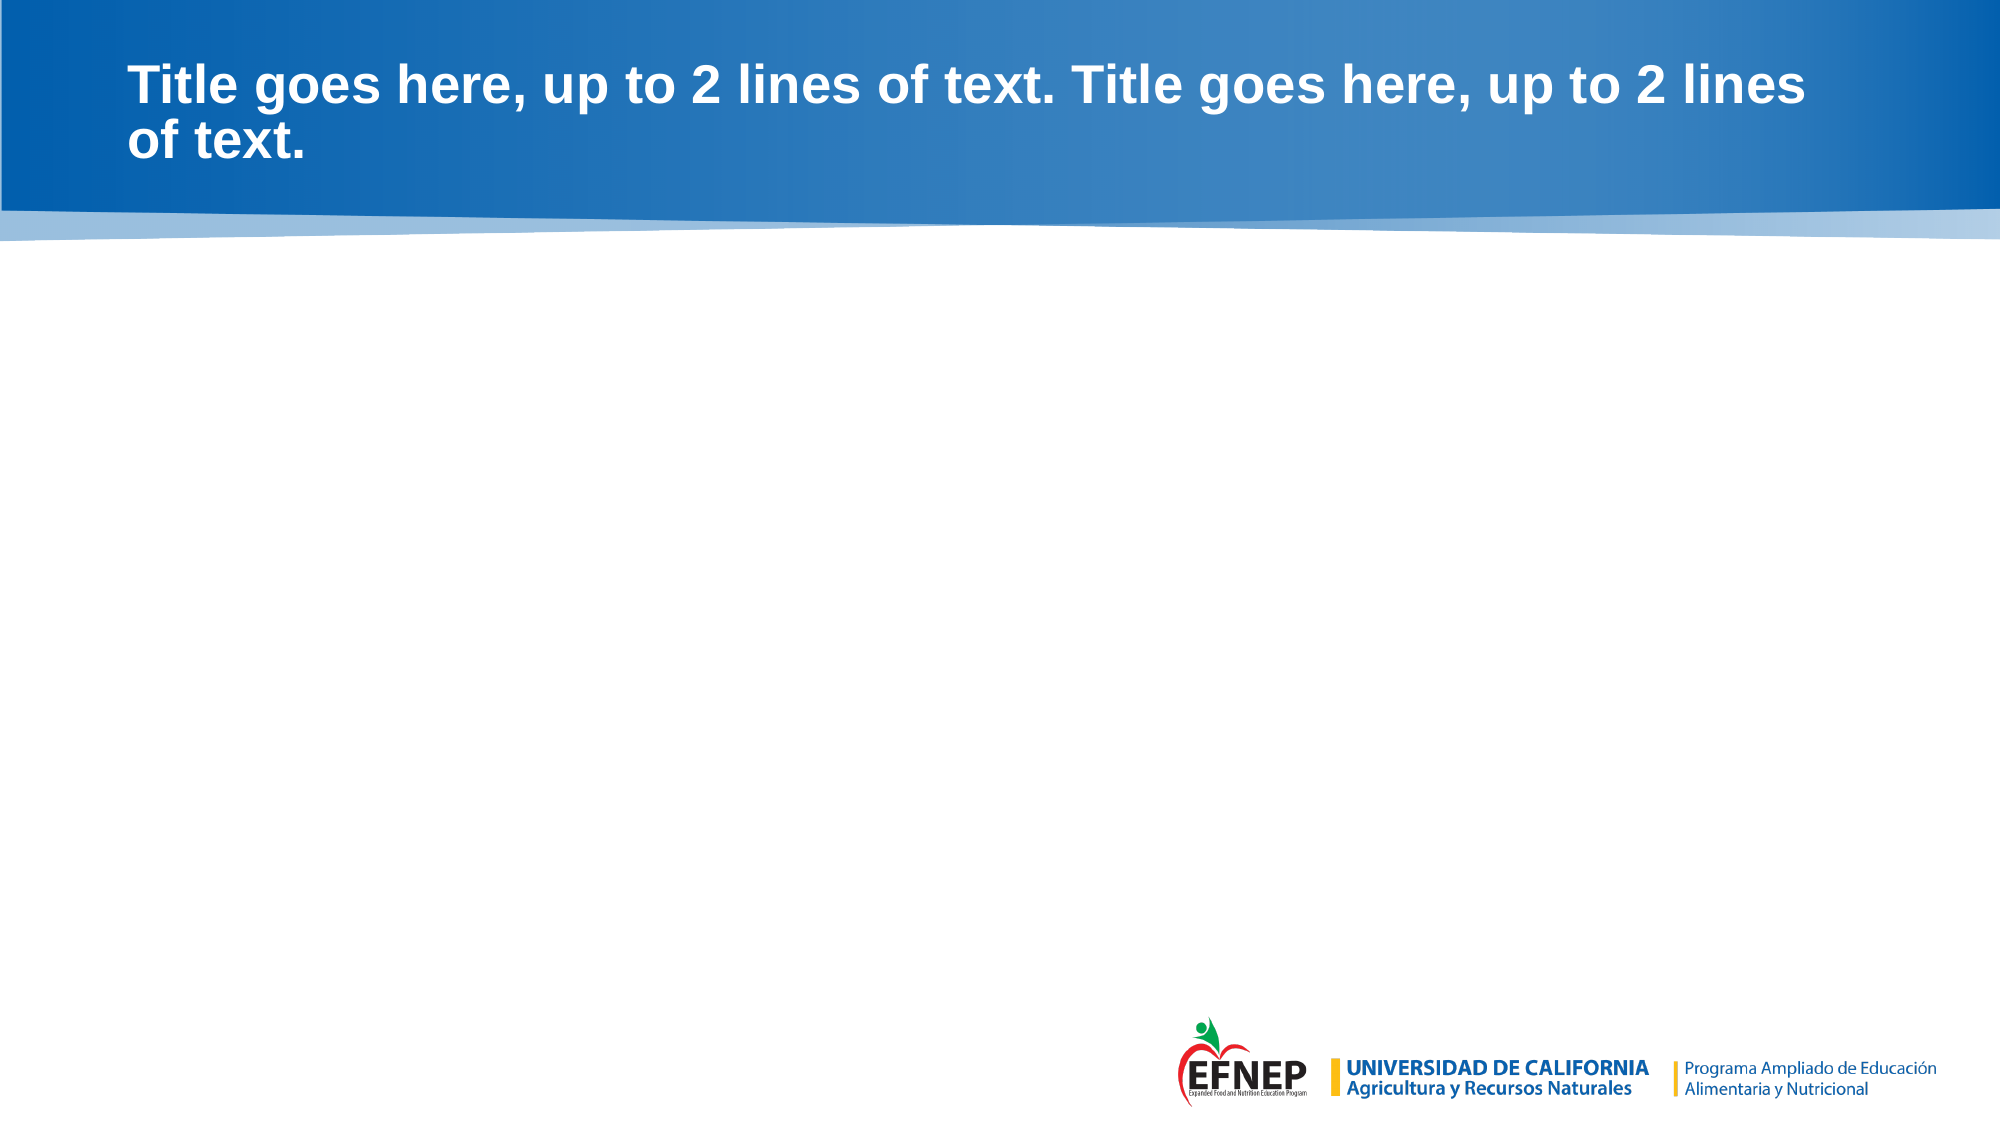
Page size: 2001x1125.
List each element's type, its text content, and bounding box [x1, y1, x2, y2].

picture [0, 0, 2000, 263]
title Title goes here, up to 2 lines of text. Title goes here, up to 2 lines of text. [112, 51, 1887, 178]
picture [1149, 1005, 1982, 1125]
